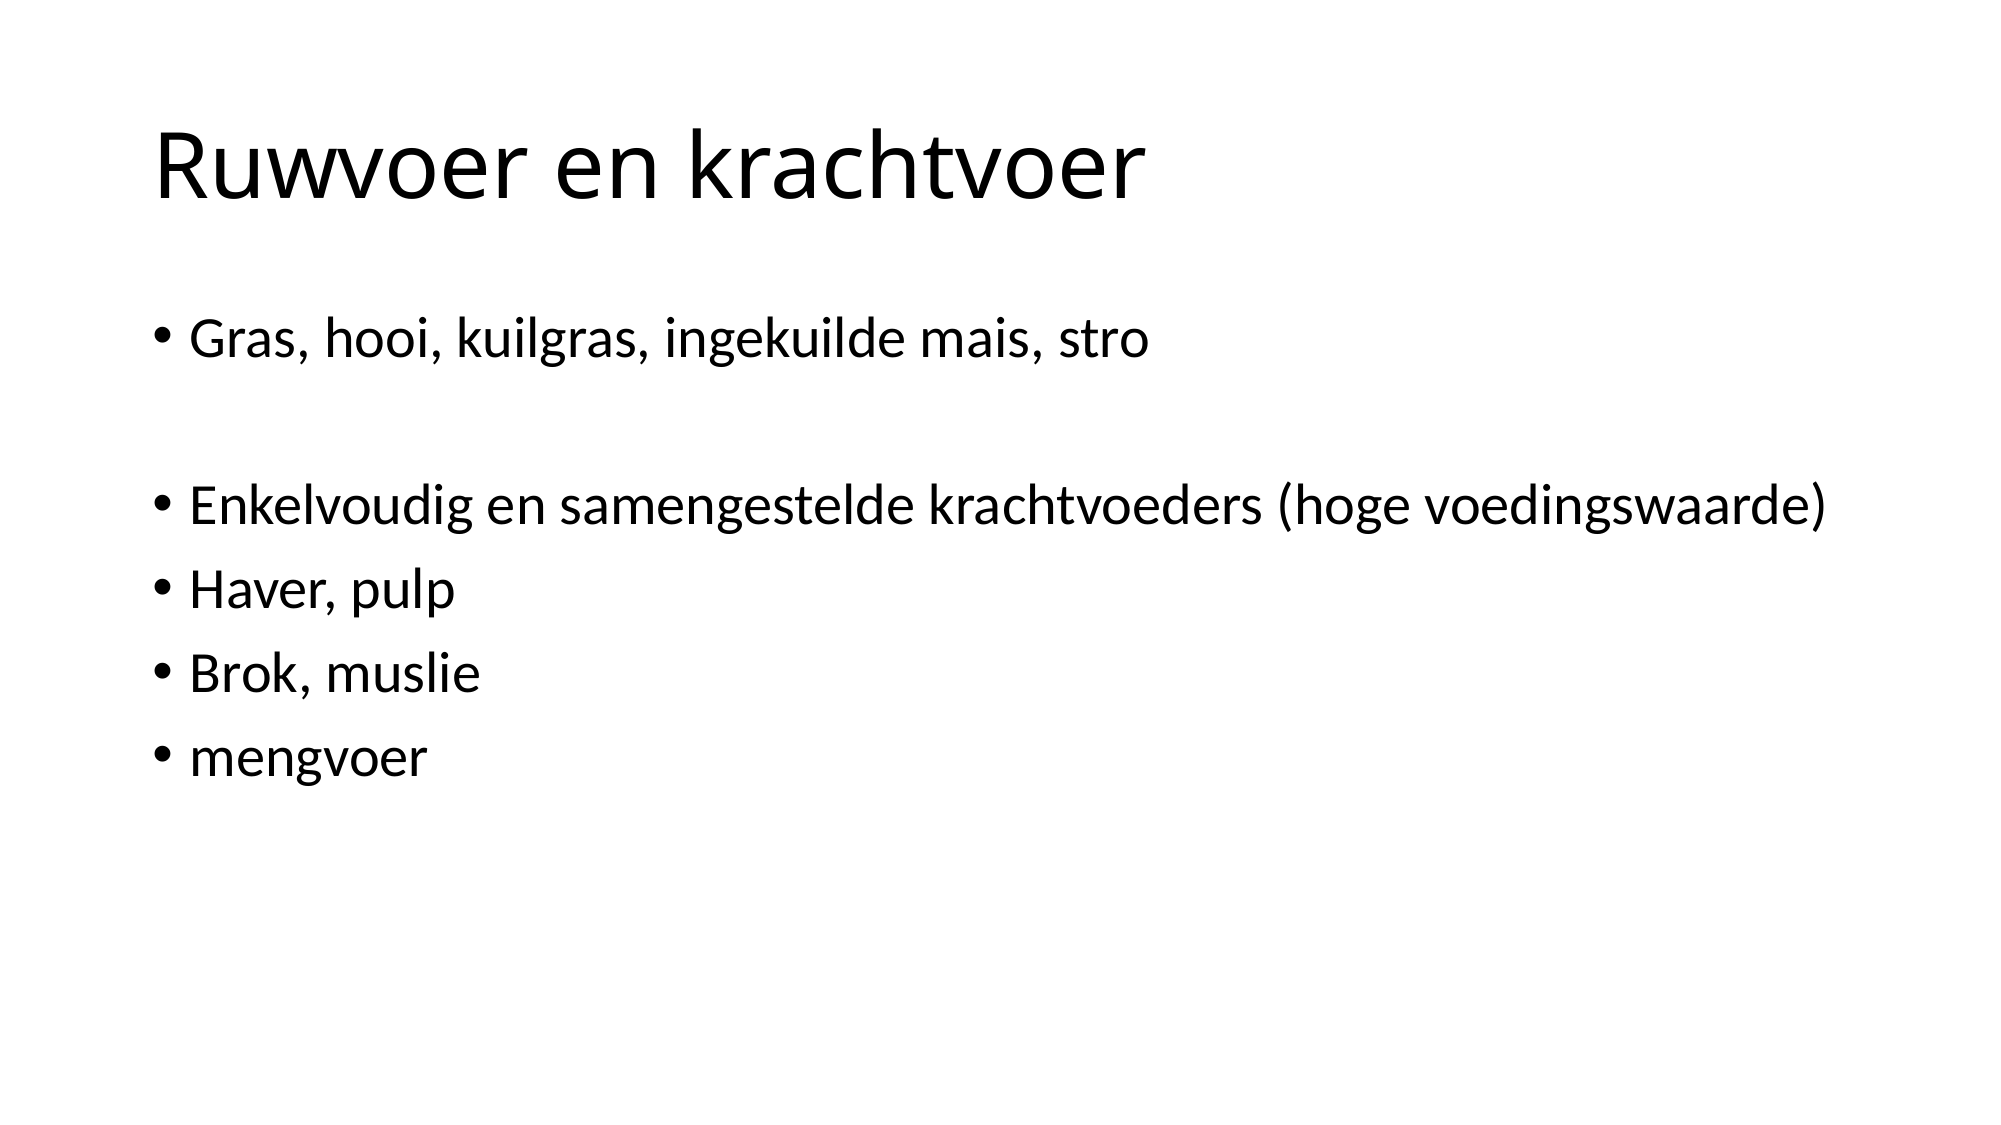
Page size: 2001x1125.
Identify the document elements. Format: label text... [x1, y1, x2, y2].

title Ruwvoer en krachtvoer [137, 59, 1863, 278]
list Gras, hooi, kuilgras, ingekuilde mais, stro Enkelvoudig en samengestelde krachtvoeders (hoge voedingswaarde) Haver, pulp Brok, muslie mengvoer [137, 299, 1863, 1014]
